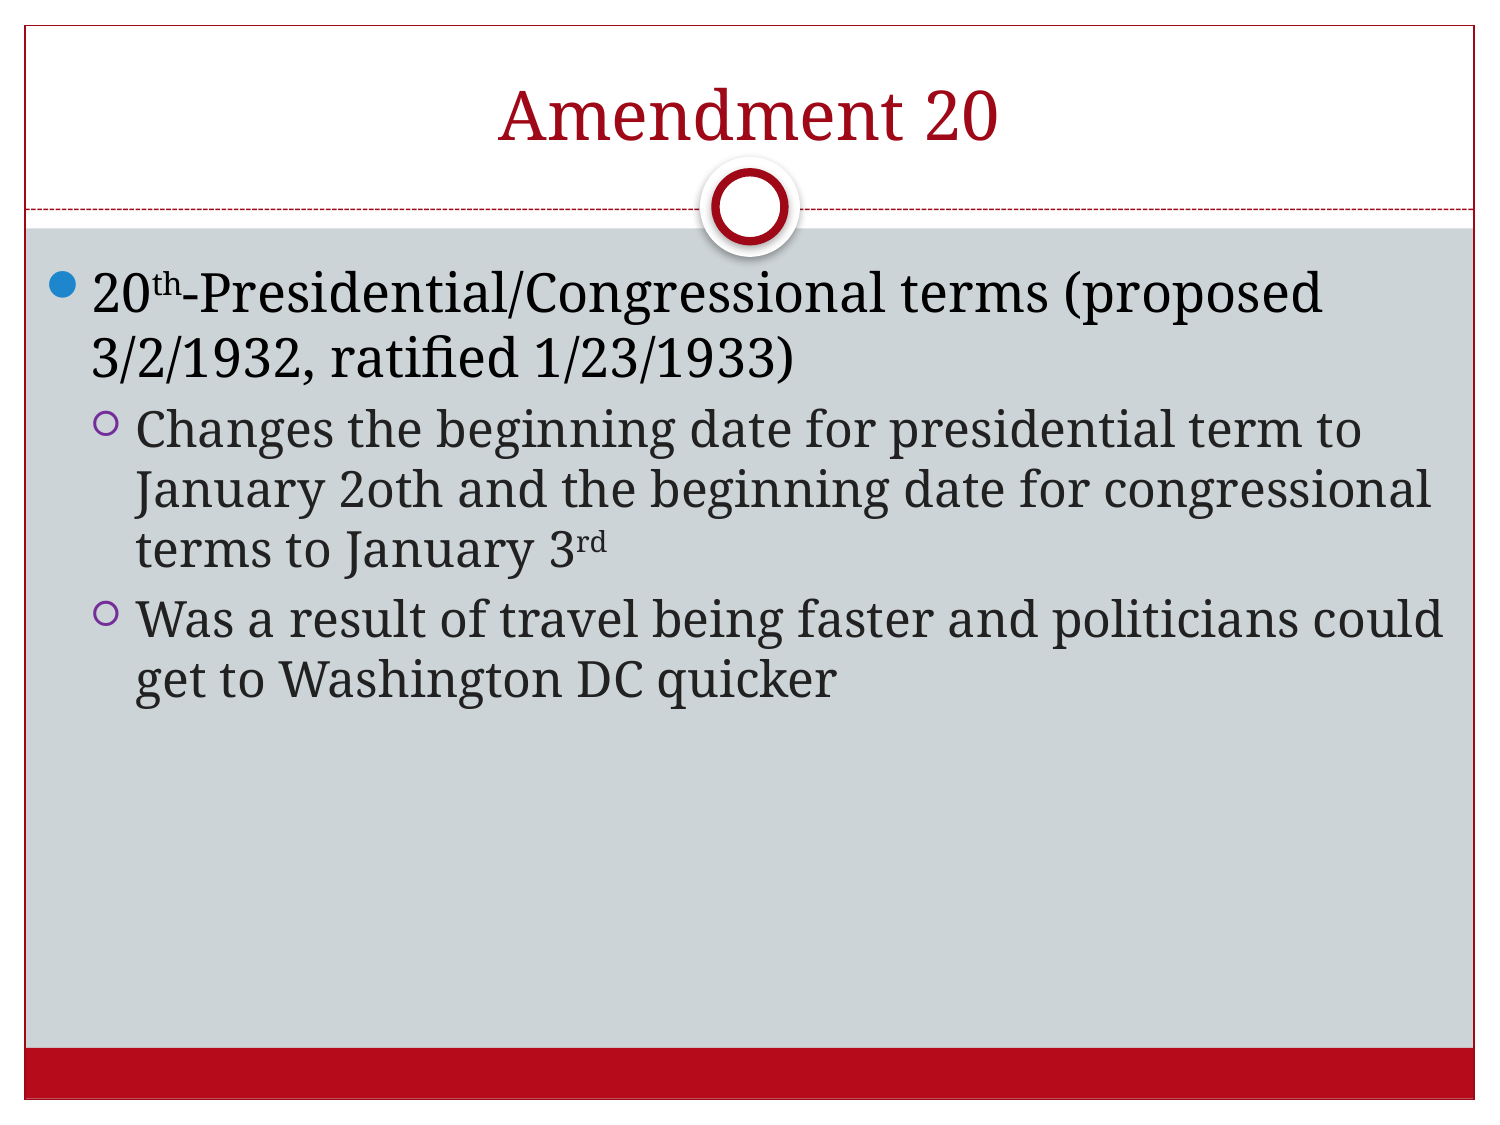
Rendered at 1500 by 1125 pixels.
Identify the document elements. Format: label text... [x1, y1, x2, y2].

title Amendment 20 [49, 37, 1450, 162]
list 20th-Presidential/Congressional terms (proposed 3/2/1932, ratified 1/23/1933) Changes the beginning date for presidential term to January 2oth and the beginning date for congressional terms to January 3rd Was a result of travel being faster and politicians could get to Washington DC quicker [30, 250, 1471, 1001]
